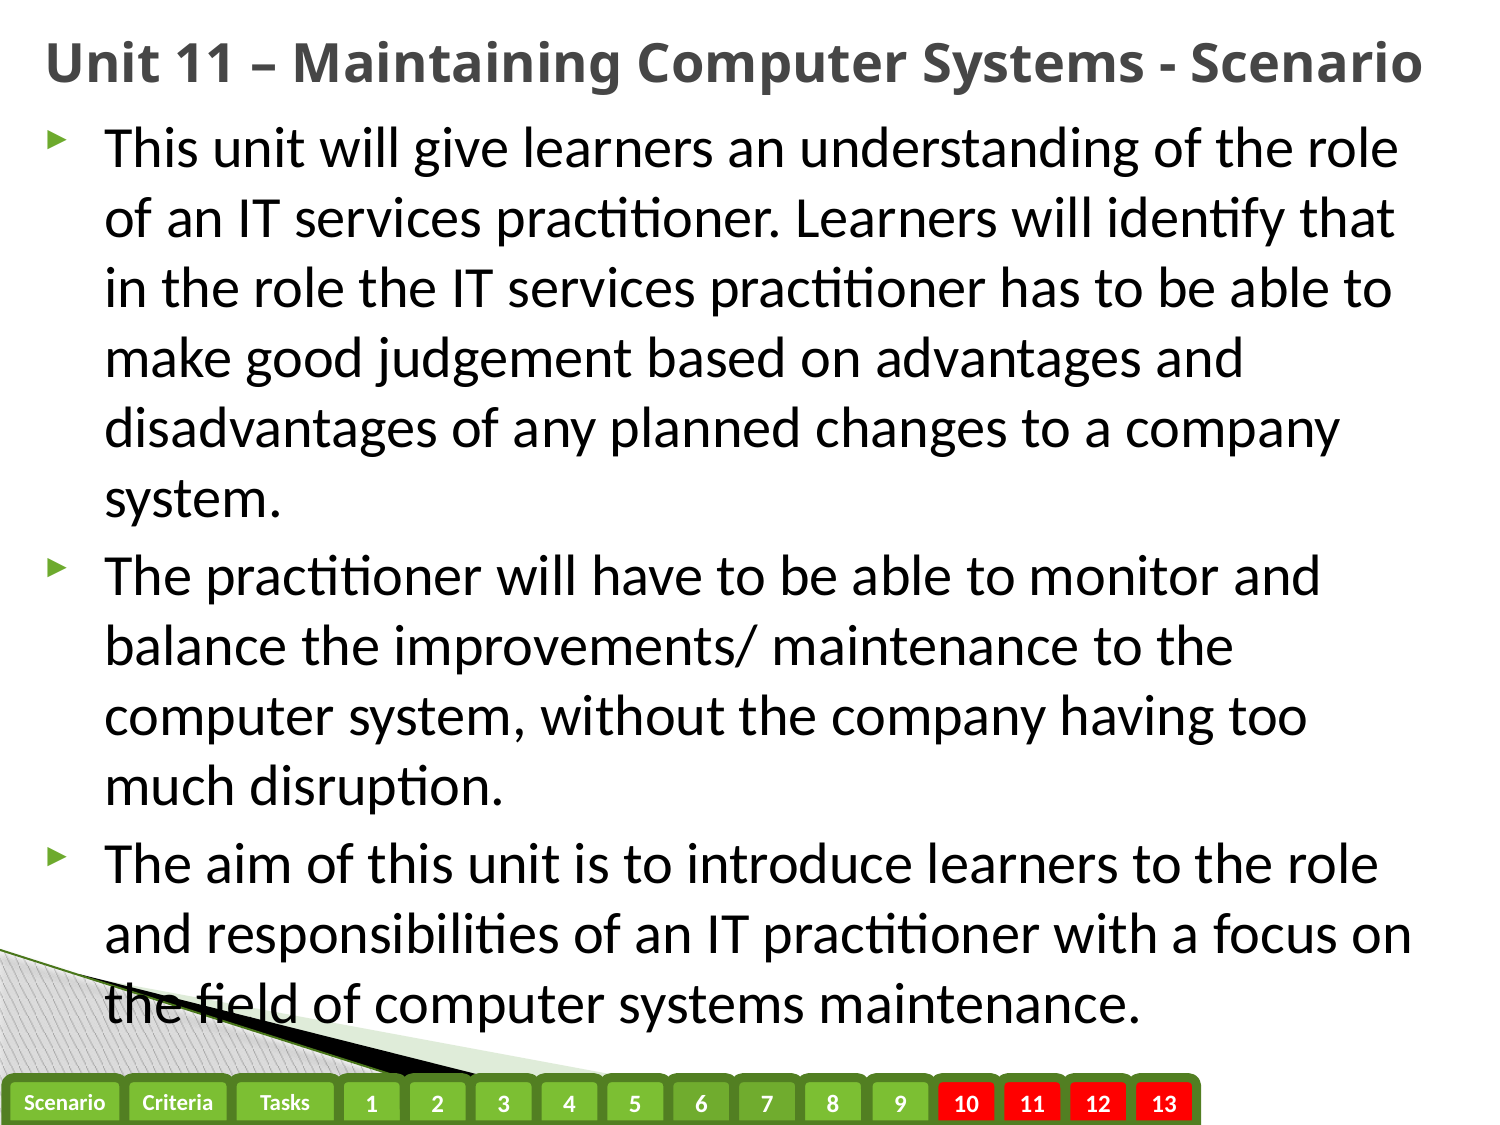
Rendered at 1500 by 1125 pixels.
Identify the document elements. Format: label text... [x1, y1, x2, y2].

title Unit 11 – Maintaining Computer Systems - Scenario [29, 30, 1463, 90]
list This unit will give learners an understanding of the role of an IT services practitioner. Learners will identify that in the role the IT services practitioner has to be able to make good judgement based on advantages and disadvantages of any planned changes to a company system. The practitioner will have to be able to monitor and balance the improvements/ maintenance to the computer system, without the company having too much disruption. The aim of this unit is to introduce learners to the role and responsibilities of an IT practitioner with a focus on the field of computer systems maintenance. [29, 101, 1459, 1047]
